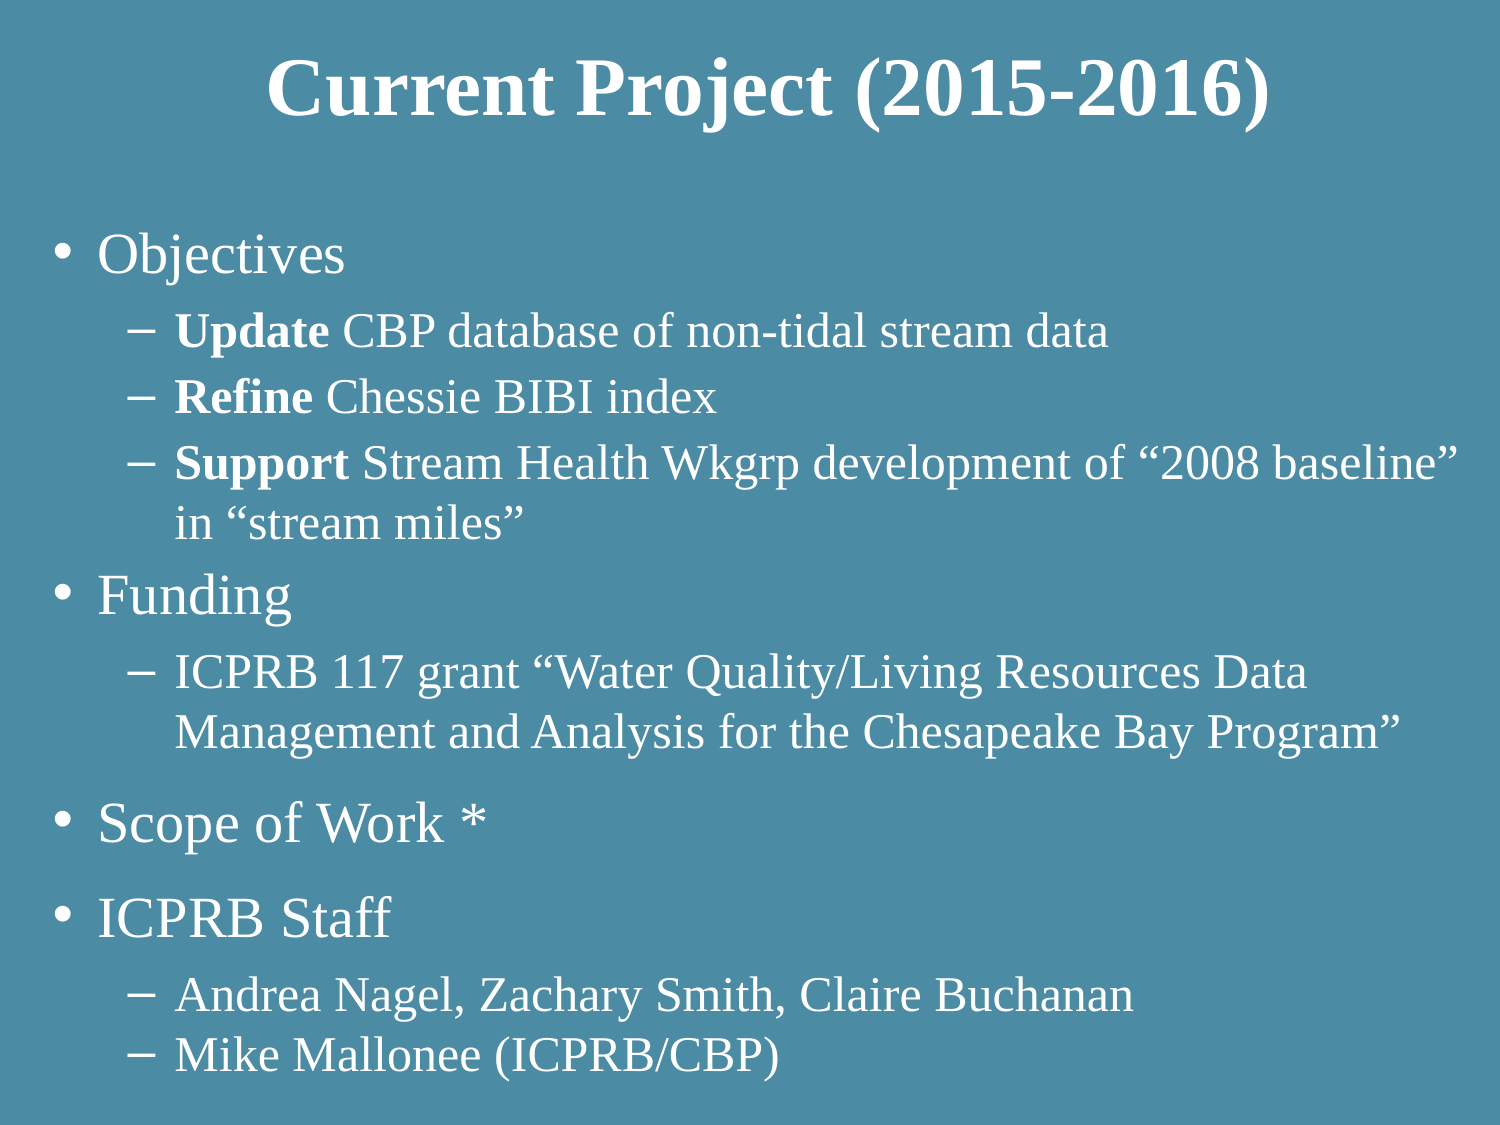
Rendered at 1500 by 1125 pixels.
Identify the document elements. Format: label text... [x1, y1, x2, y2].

list Current Project (2015-2016) Objectives Update CBP database of non-tidal stream data Refine Chessie BIBI index Support Stream Health Wkgrp development of “2008 baseline” in “stream miles” Funding ICPRB 117 grant “Water Quality/Living Resources Data Management and Analysis for the Chesapeake Bay Program” Scope of Work * ICPRB Staff Andrea Nagel, Zachary Smith, Claire Buchanan Mike Mallonee (ICPRB/CBP) [37, 24, 1500, 1104]
